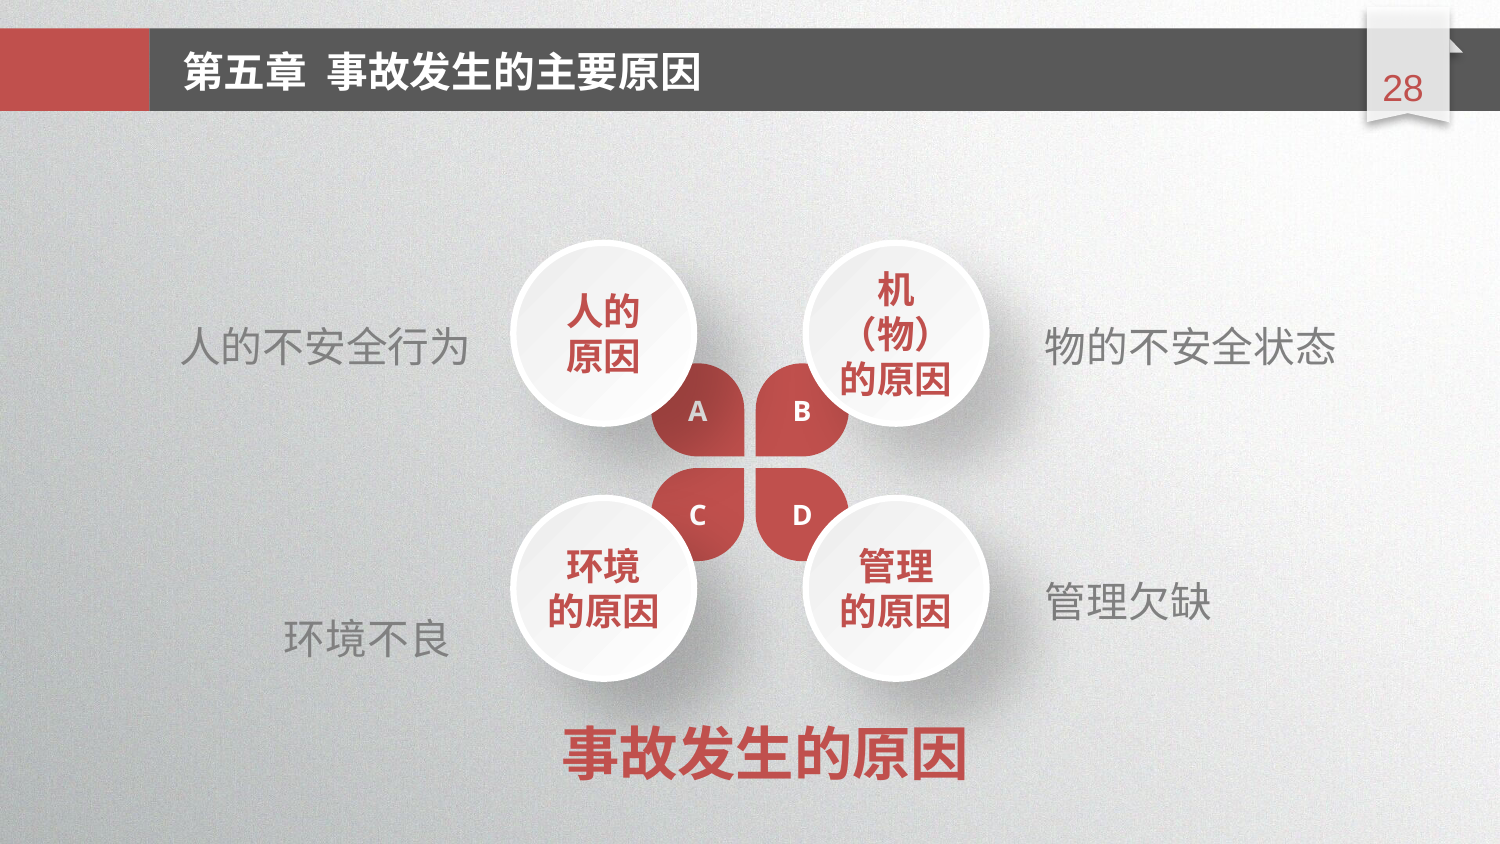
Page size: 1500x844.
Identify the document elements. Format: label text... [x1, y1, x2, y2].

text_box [755, 363, 849, 457]
text_box 环境 的原因 [512, 496, 696, 680]
text_box 人的不安全行为 [129, 275, 483, 377]
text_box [755, 467, 849, 562]
text_box 事故发生的原因 [546, 710, 985, 795]
text_box 机（物）的原因 [804, 241, 988, 425]
text_box 环境不良 [136, 566, 490, 669]
text_box 人的 原因 [512, 241, 696, 425]
picture [0, 0, 1500, 28]
text_box 管理 的原因 [804, 496, 988, 680]
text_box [651, 467, 745, 562]
text_box 物的不安全状态 [1033, 275, 1387, 377]
text_box 管理欠缺 [1033, 530, 1387, 632]
text_box 第五章 事故发生的主要原因 [167, 38, 735, 104]
picture [0, 111, 1500, 844]
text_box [651, 363, 745, 457]
